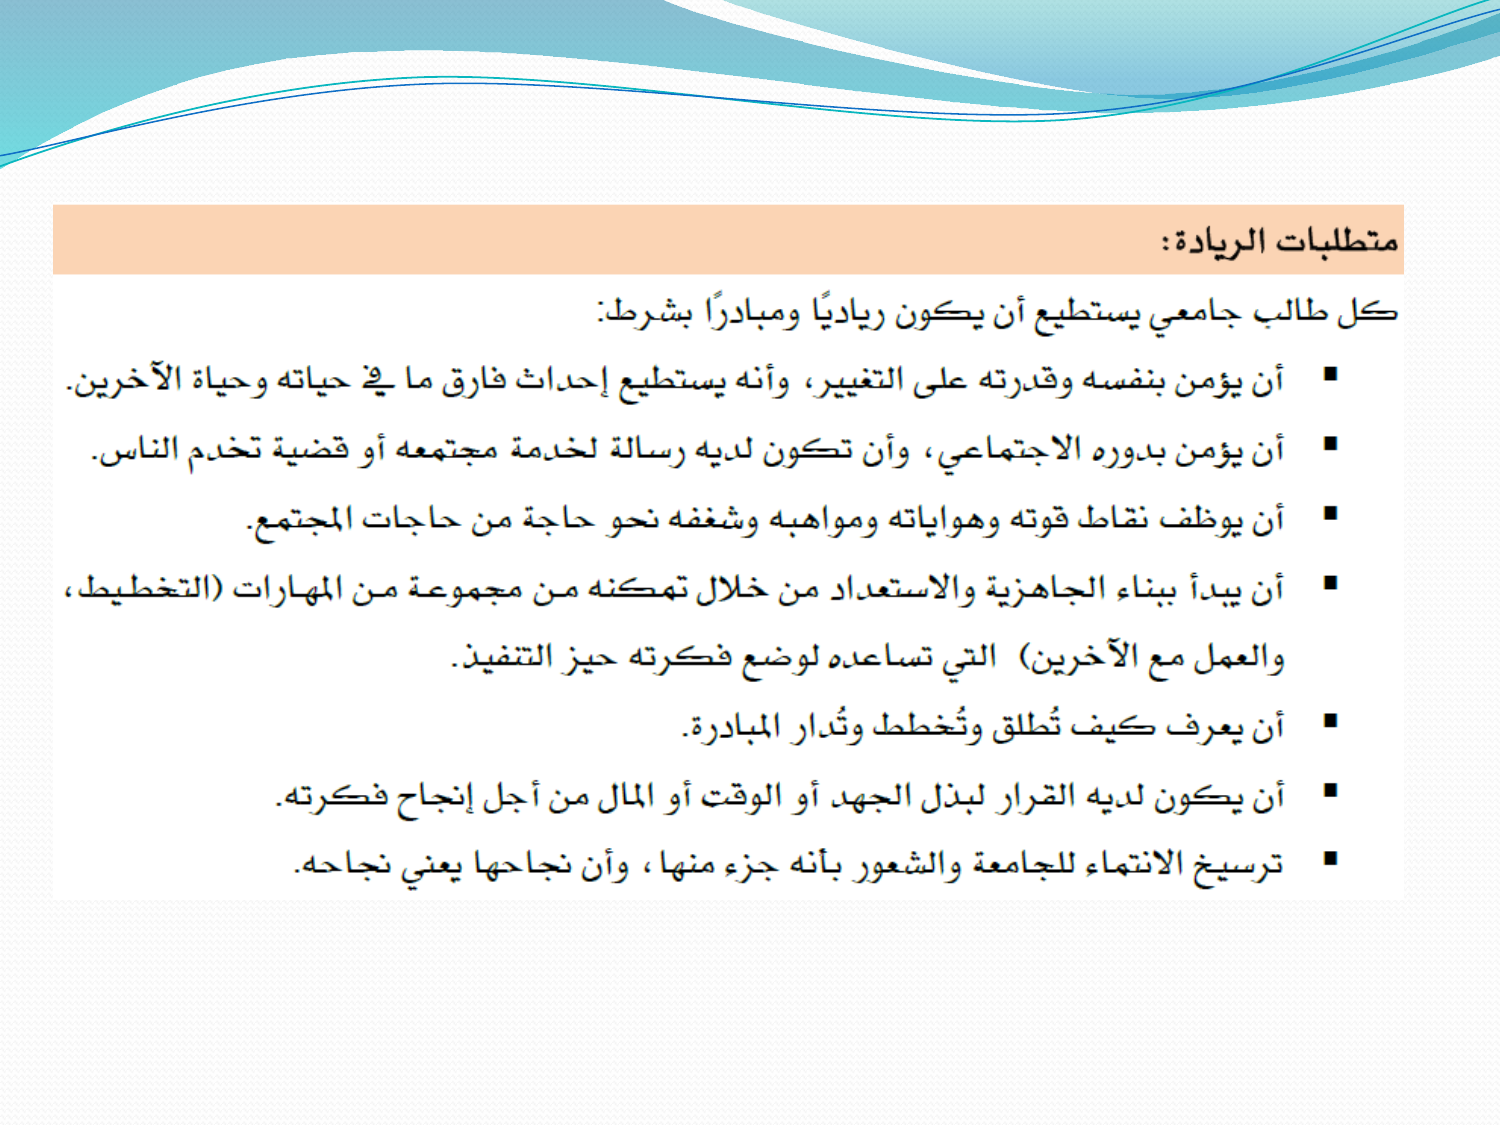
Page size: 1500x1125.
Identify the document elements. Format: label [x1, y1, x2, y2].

picture [52, 201, 1404, 901]
